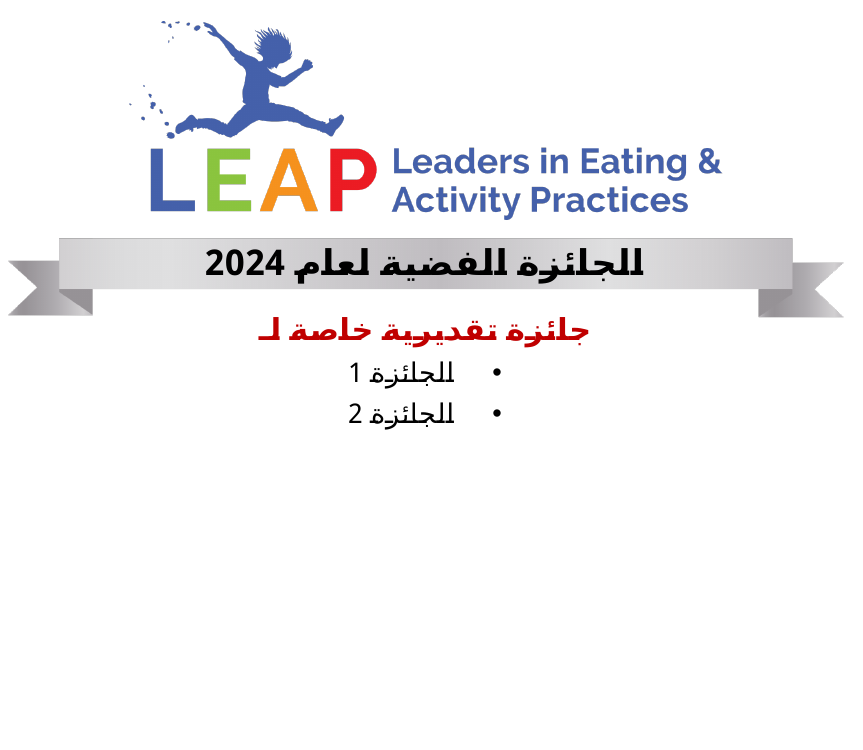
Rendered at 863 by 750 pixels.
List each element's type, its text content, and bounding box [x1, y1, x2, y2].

picture [1, 0, 863, 338]
list جائزة تقديرية خاصة لـ الجائزة 1 الجائزة 2 [92, 307, 758, 603]
title الجائزة الفضية لعام 2024 [65, 239, 784, 290]
